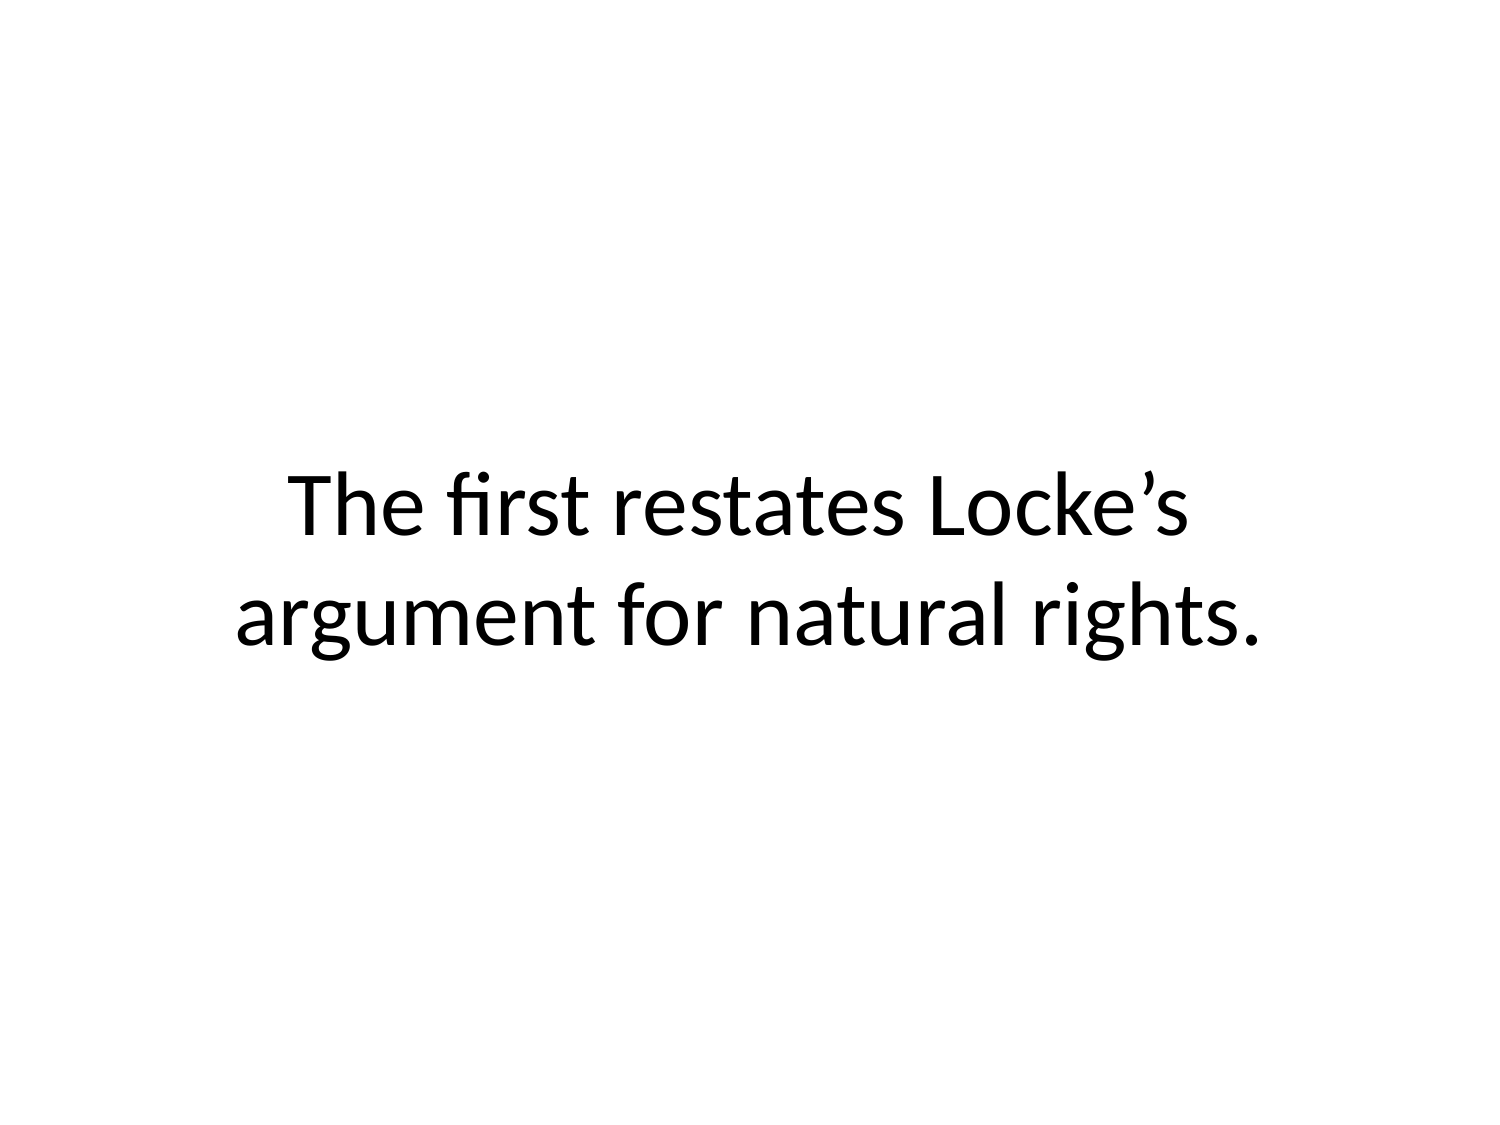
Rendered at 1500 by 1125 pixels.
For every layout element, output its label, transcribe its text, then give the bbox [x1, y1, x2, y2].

title The first restates Locke’s argument for natural rights. [74, 44, 1426, 1063]
